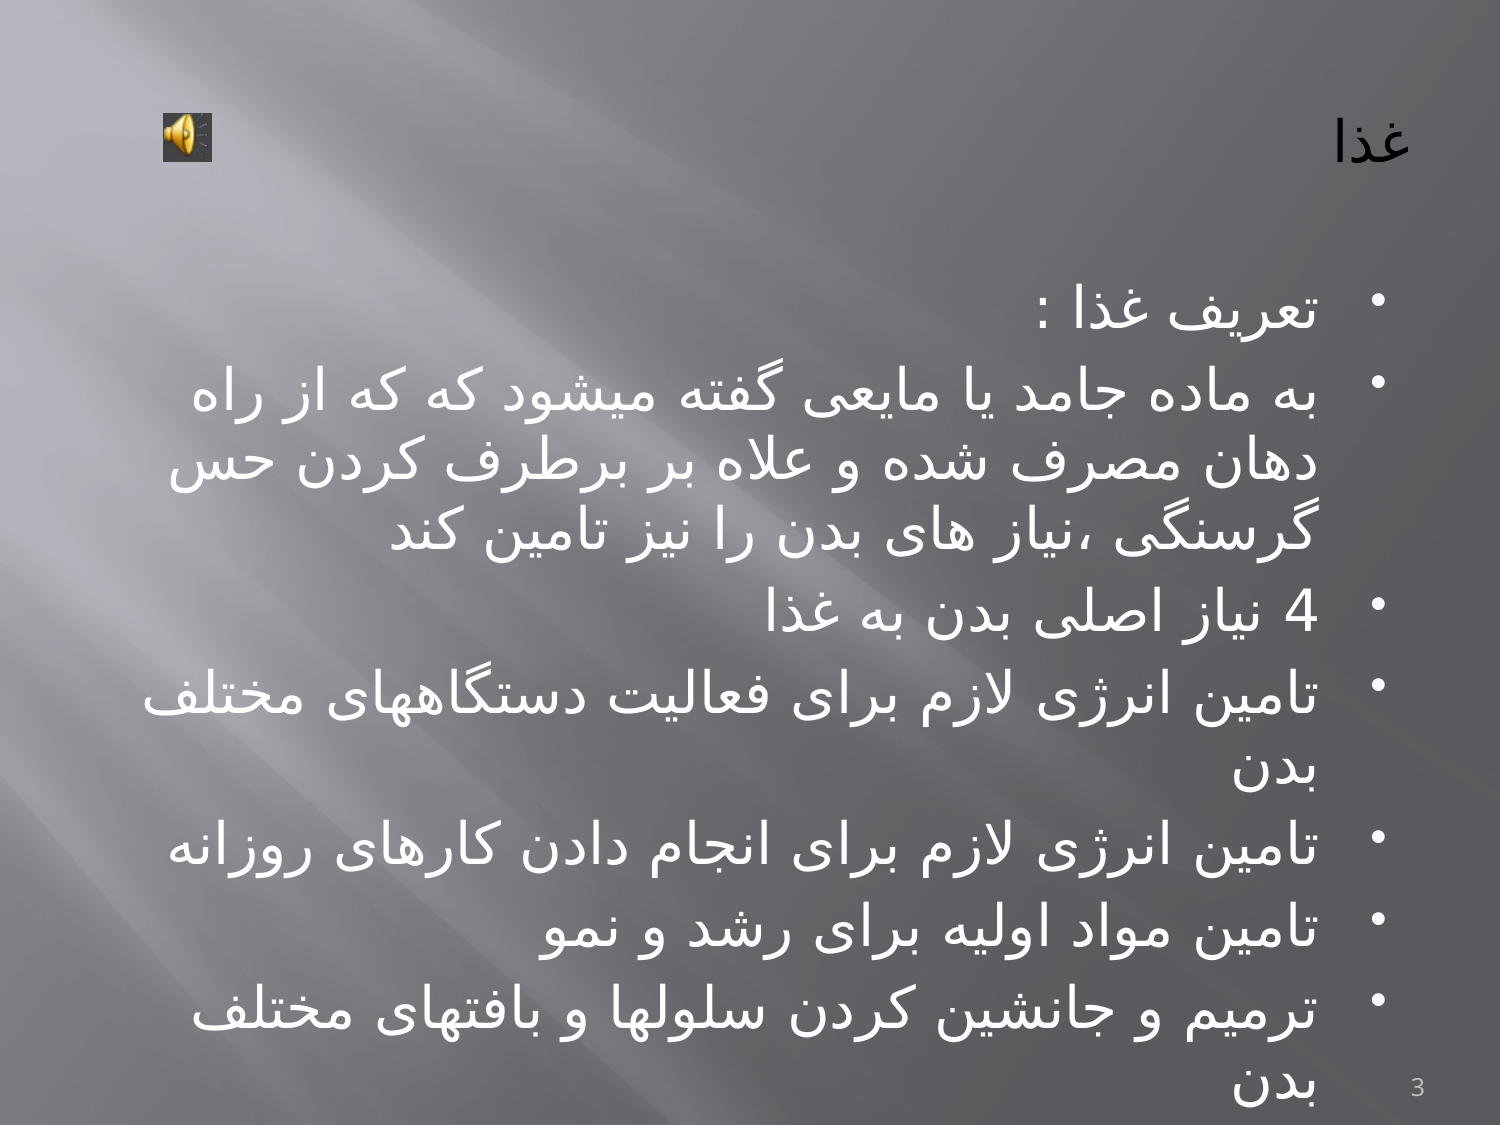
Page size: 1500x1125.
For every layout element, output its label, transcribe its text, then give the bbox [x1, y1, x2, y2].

list تعریف غذا : به ماده جامد یا مایعی گفته میشود که که از راه دهان مصرف شده و علاه بر برطرف کردن حس گرسنگی ،نیاز های بدن را نیز تامین کند 4 نیاز اصلی بدن به غذا تامین انرژی لازم برای فعالیت دستگاههای مختلف بدن تامین انرژی لازم برای انجام دادن کارهای روزانه تامین مواد اولیه برای رشد و نمو ترمیم و جانشین کردن سلولها و بافتهای مختلف بدن [75, 262, 1425, 1035]
title غذا [75, 45, 1425, 233]
picture [162, 112, 213, 163]
slide_number 3 [1299, 1052, 1425, 1113]
